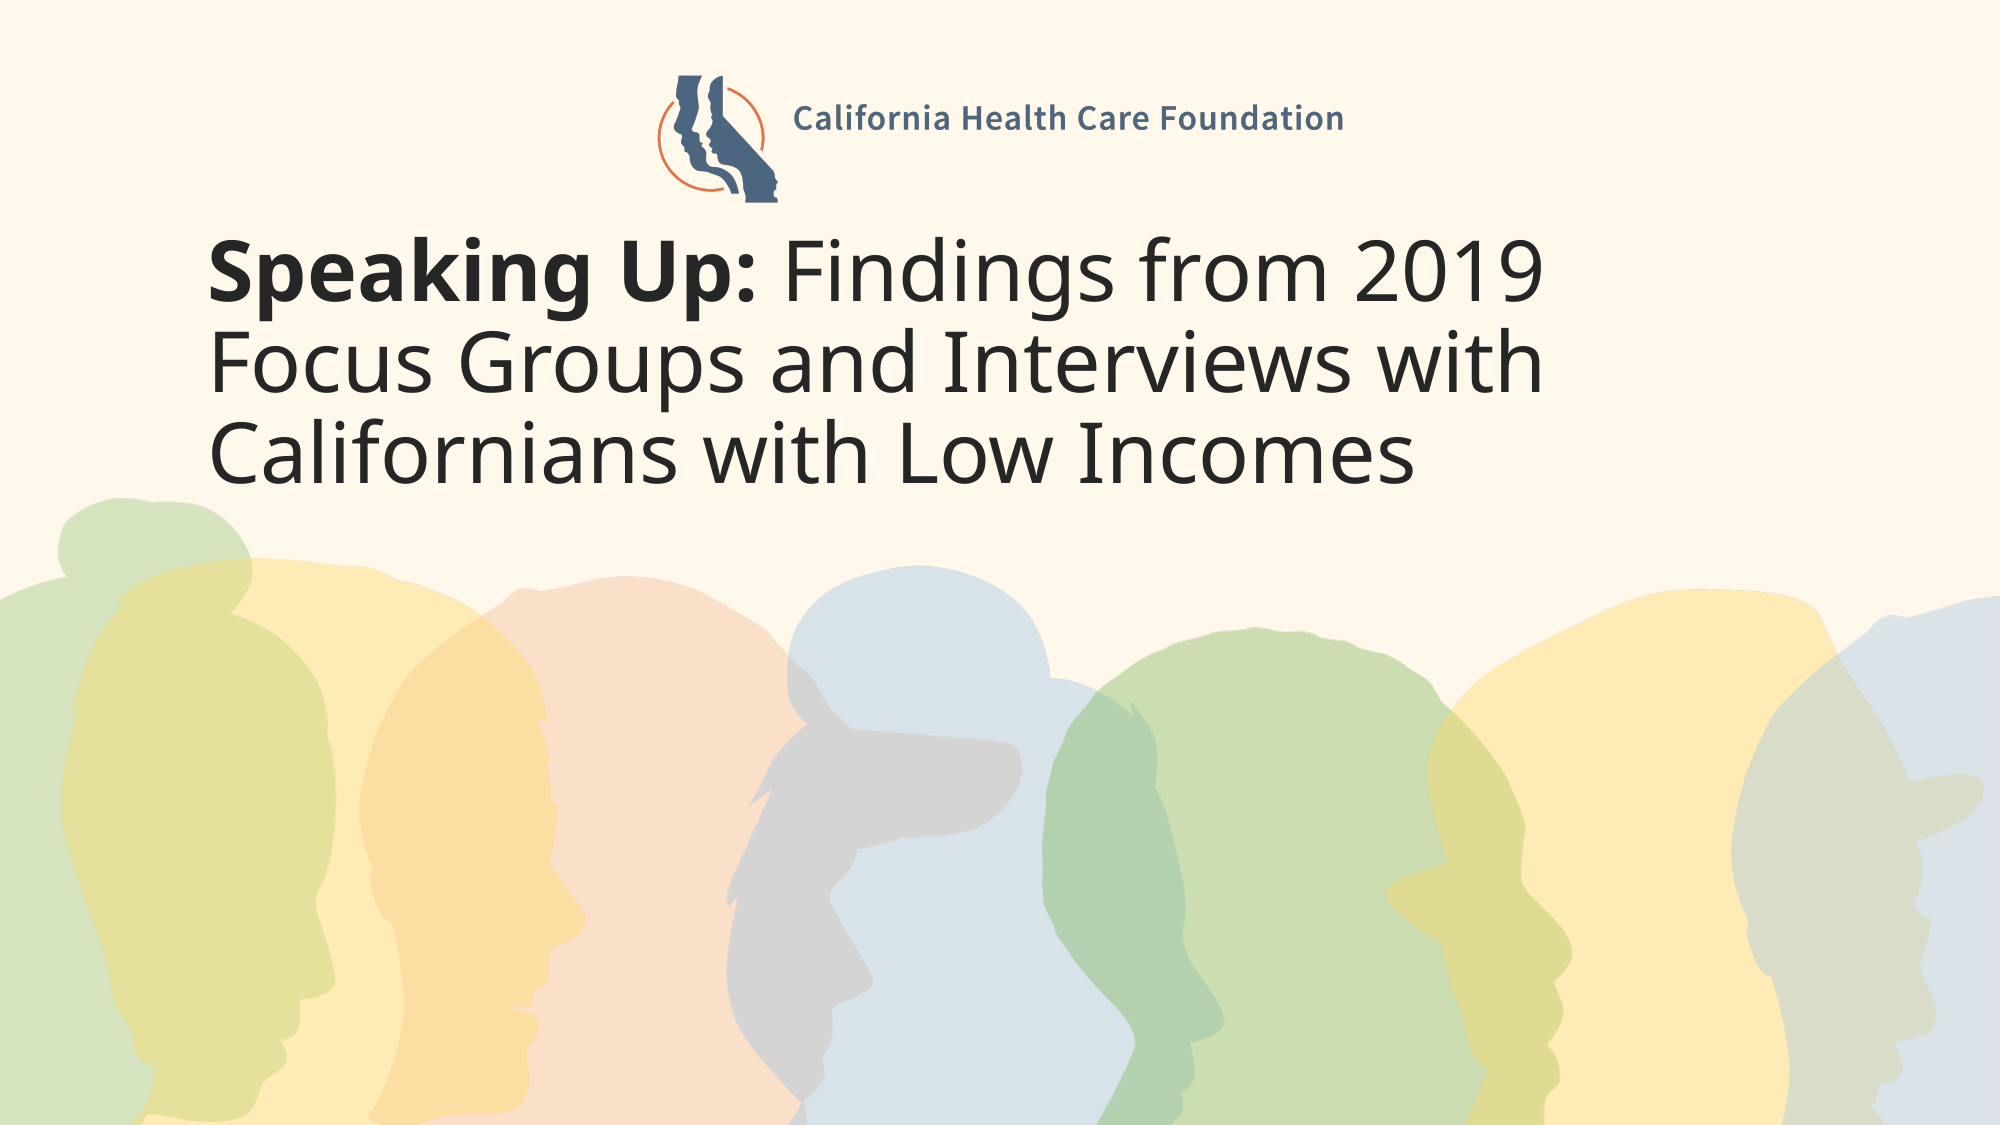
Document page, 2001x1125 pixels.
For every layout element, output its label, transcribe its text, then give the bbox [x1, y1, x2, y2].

title Speaking Up: Findings from 2019 Focus Groups and Interviews with Californians with Low Incomes [192, 219, 1811, 611]
picture [0, 440, 2000, 1125]
picture [597, 15, 1402, 263]
